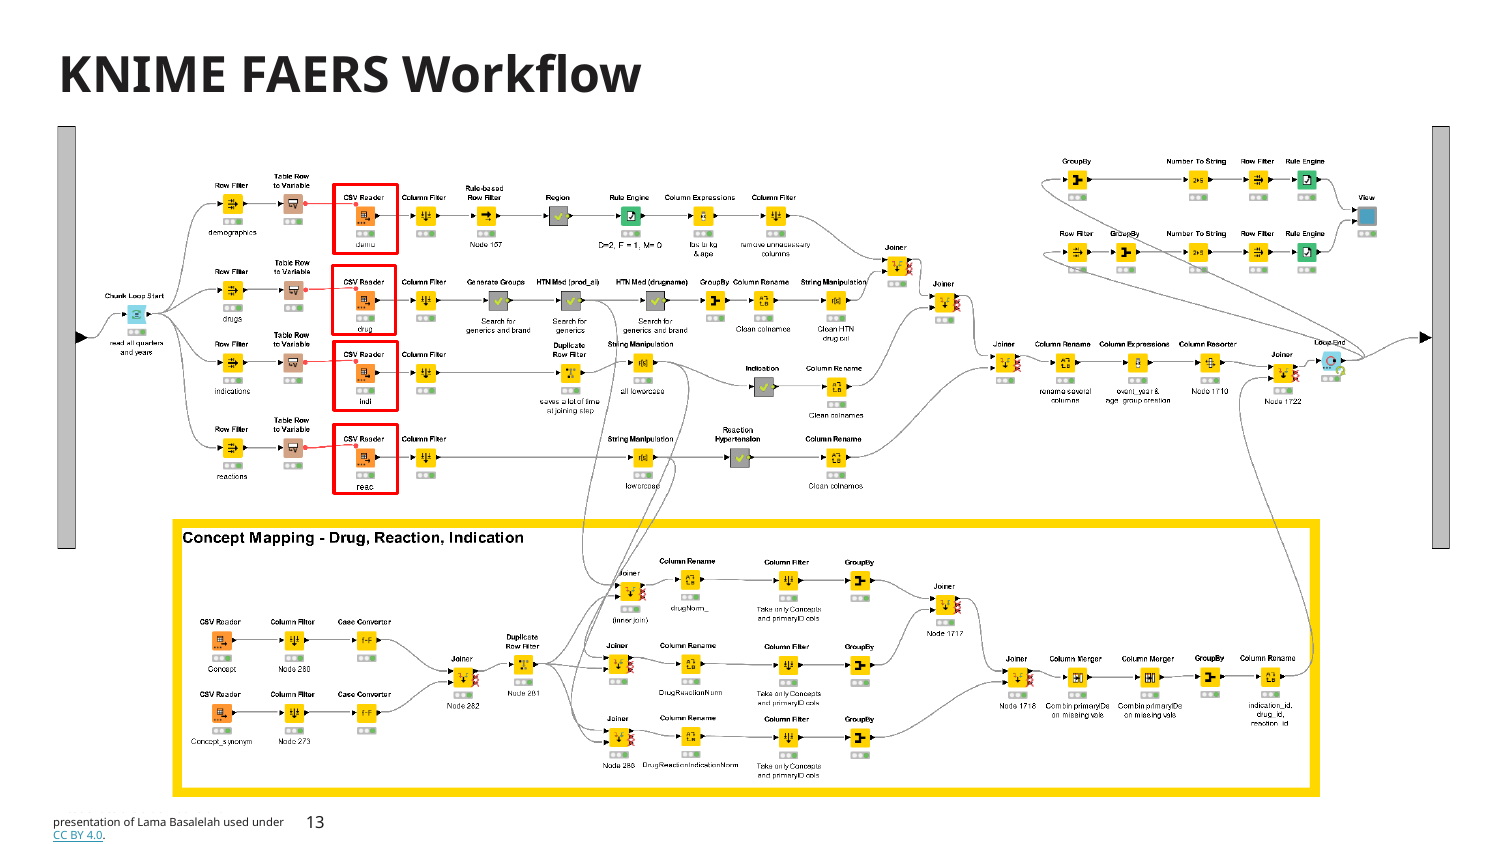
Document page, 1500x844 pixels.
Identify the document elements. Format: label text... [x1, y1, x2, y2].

title KNIME FAERS Workflow [59, 42, 1442, 102]
slide_number 13 [305, 812, 401, 843]
picture [50, 110, 1458, 812]
